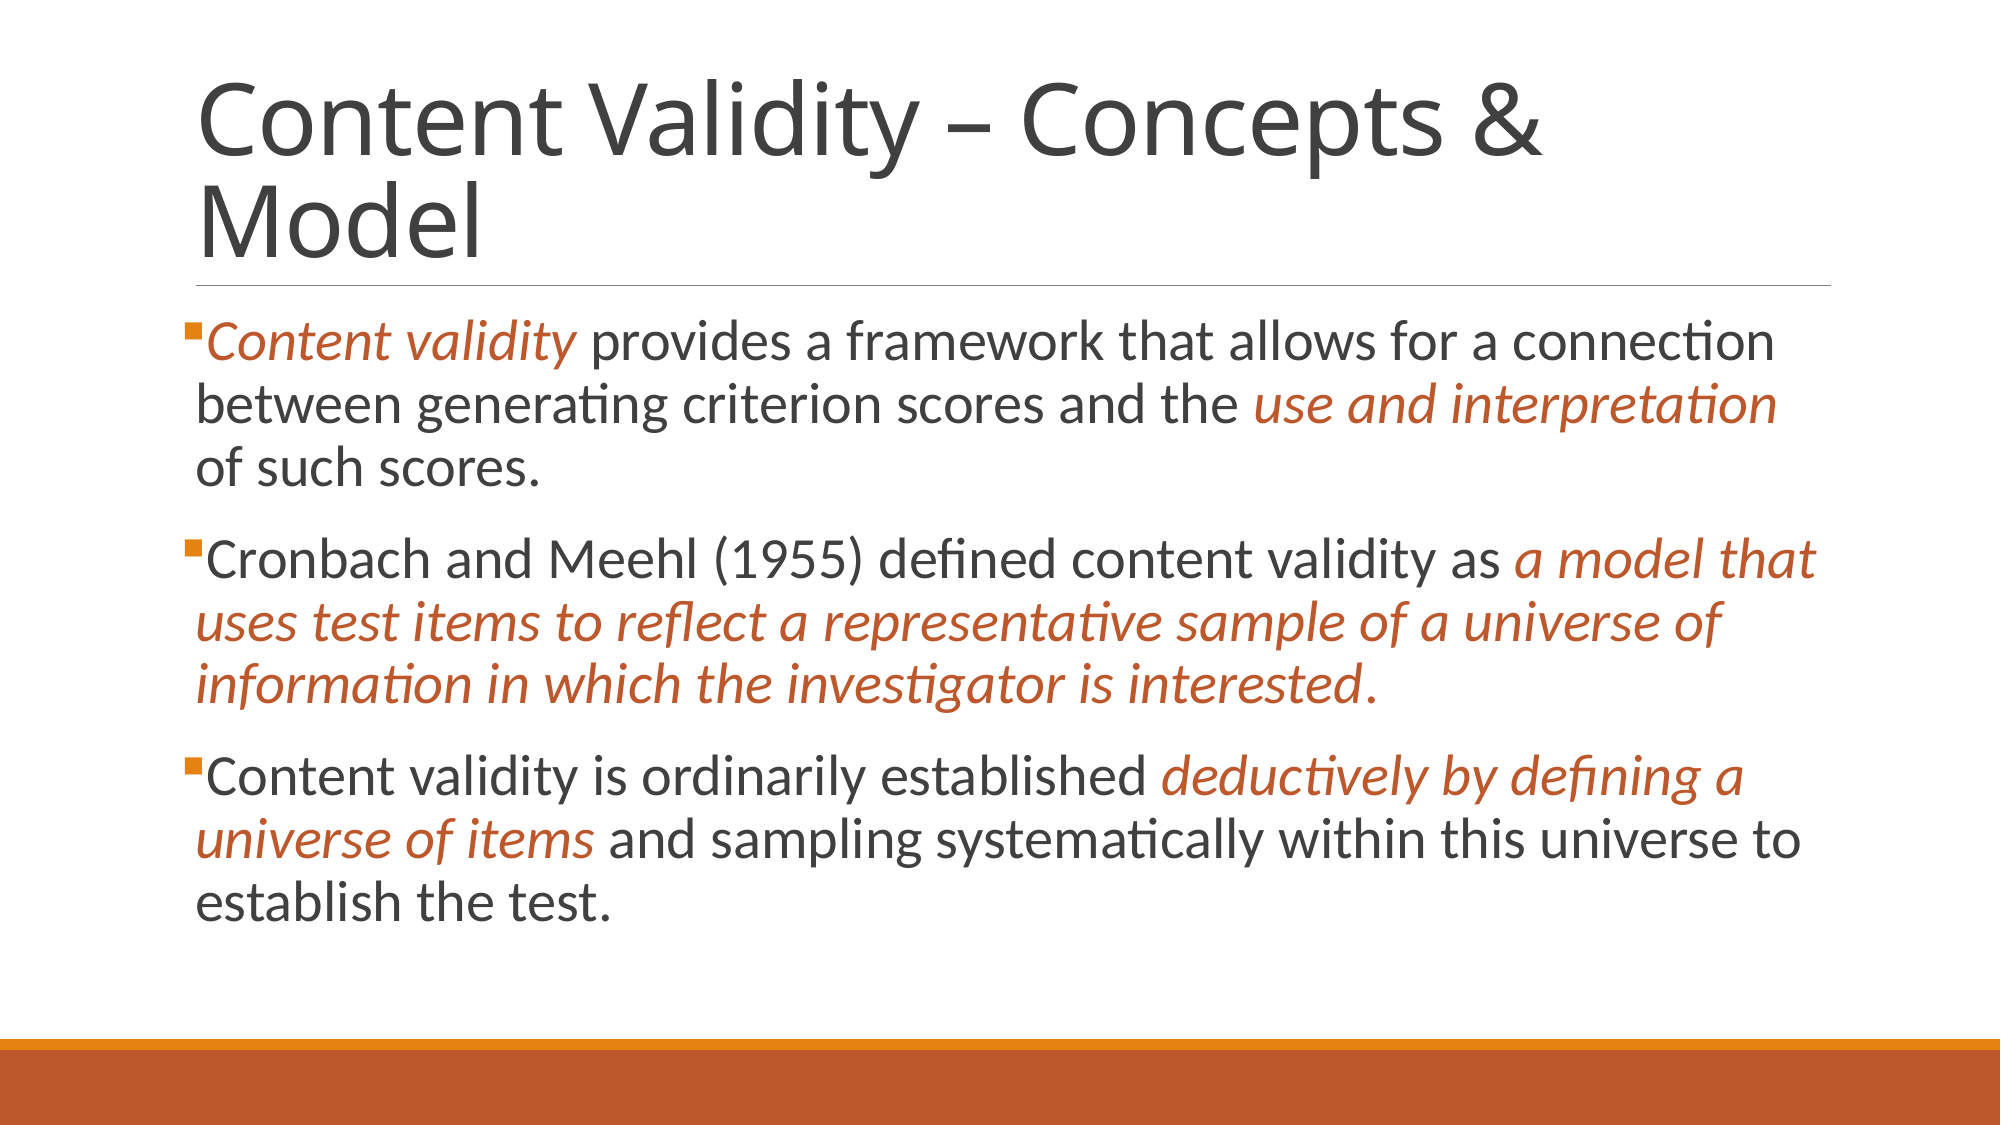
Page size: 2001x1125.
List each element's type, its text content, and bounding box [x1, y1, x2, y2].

list Content validity provides a framework that allows for a connection between generating criterion scores and the use and interpretation of such scores. Cronbach and Meehl (1955) defined content validity as a model that uses test items to reflect a representative sample of a universe of information in which the investigator is interested. Content validity is ordinarily established deductively by defining a universe of items and sampling systematically within this universe to establish the test. [180, 302, 1830, 963]
title Content Validity – Concepts & Model [180, 47, 1830, 285]
